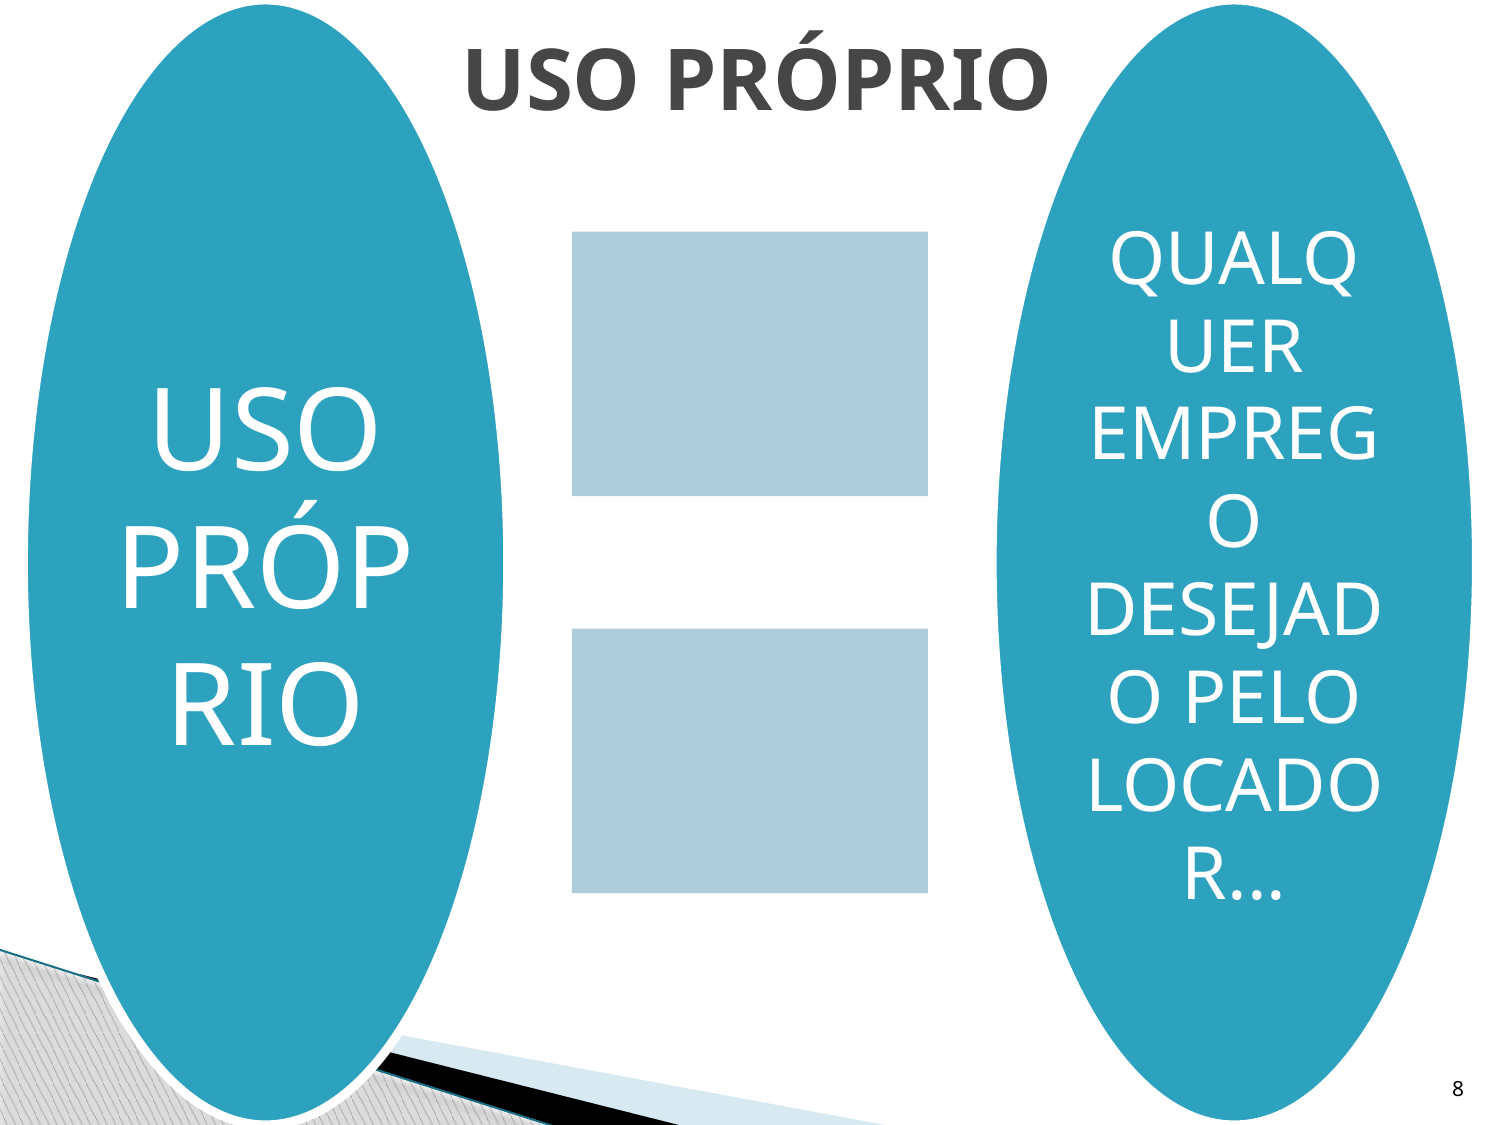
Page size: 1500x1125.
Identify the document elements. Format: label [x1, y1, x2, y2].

list [23, 0, 1477, 1125]
